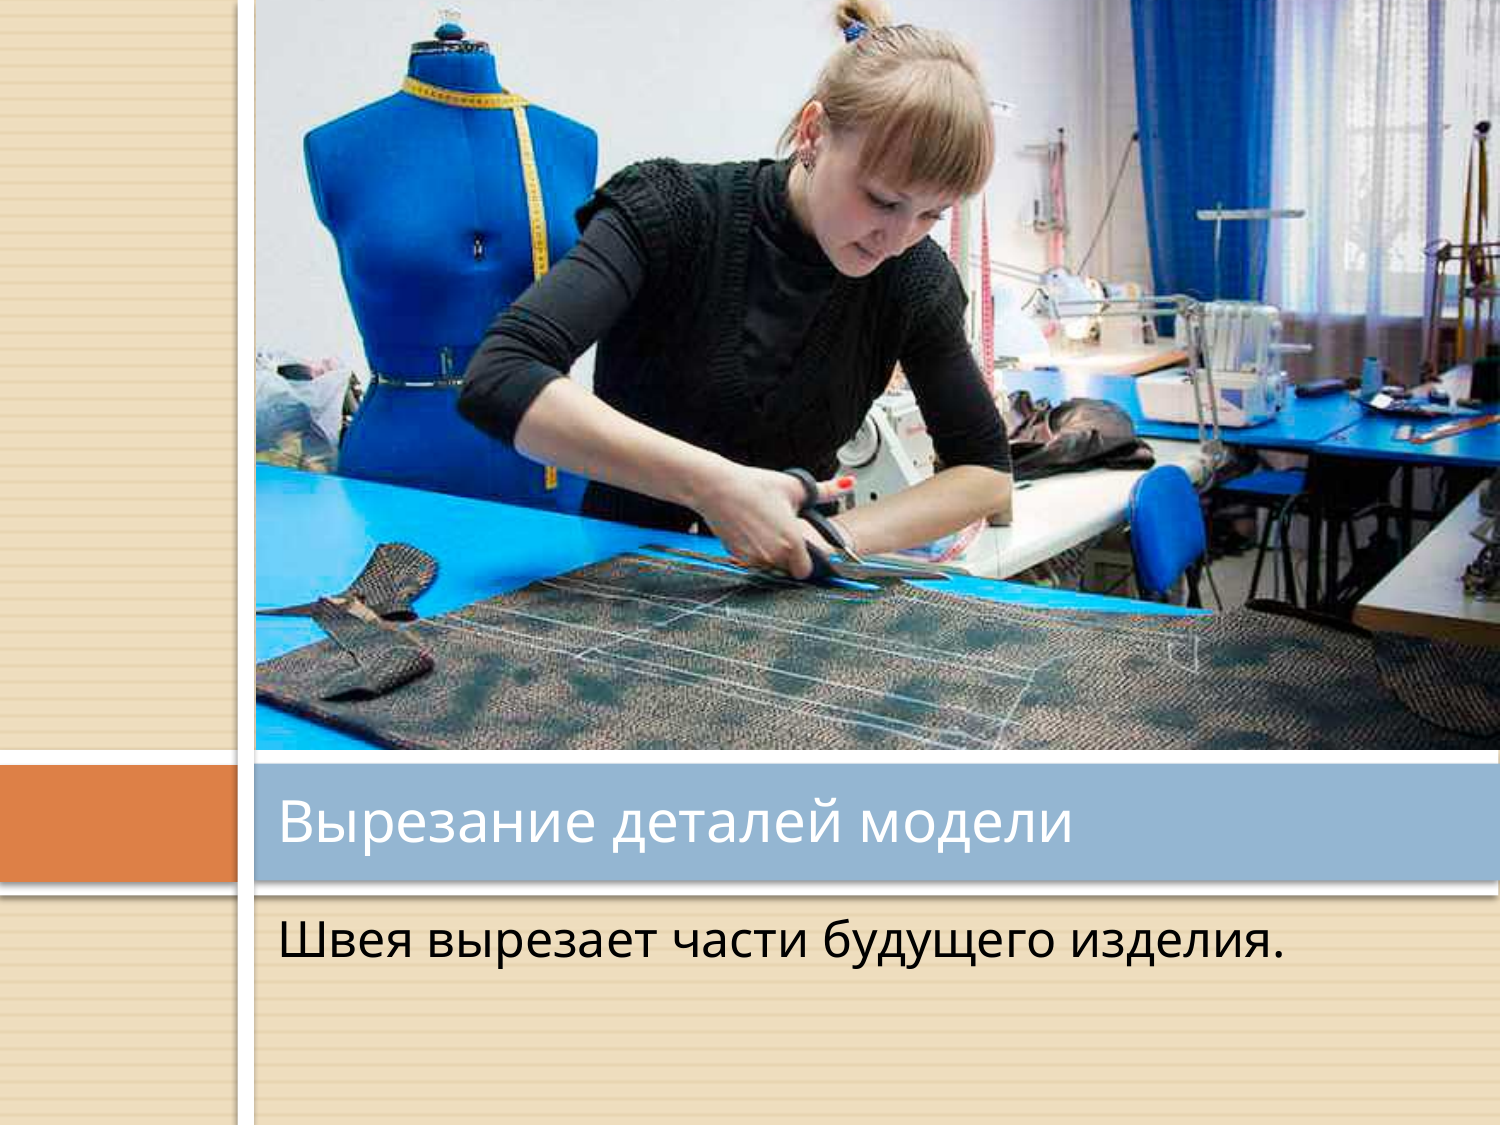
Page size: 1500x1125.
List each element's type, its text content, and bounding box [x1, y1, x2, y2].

list Швея вырезает части будущего изделия. [262, 900, 1463, 1013]
picture [255, 0, 1500, 750]
picture [255, 726, 293, 736]
title Вырезание деталей модели [262, 762, 1463, 875]
picture [255, 739, 283, 750]
